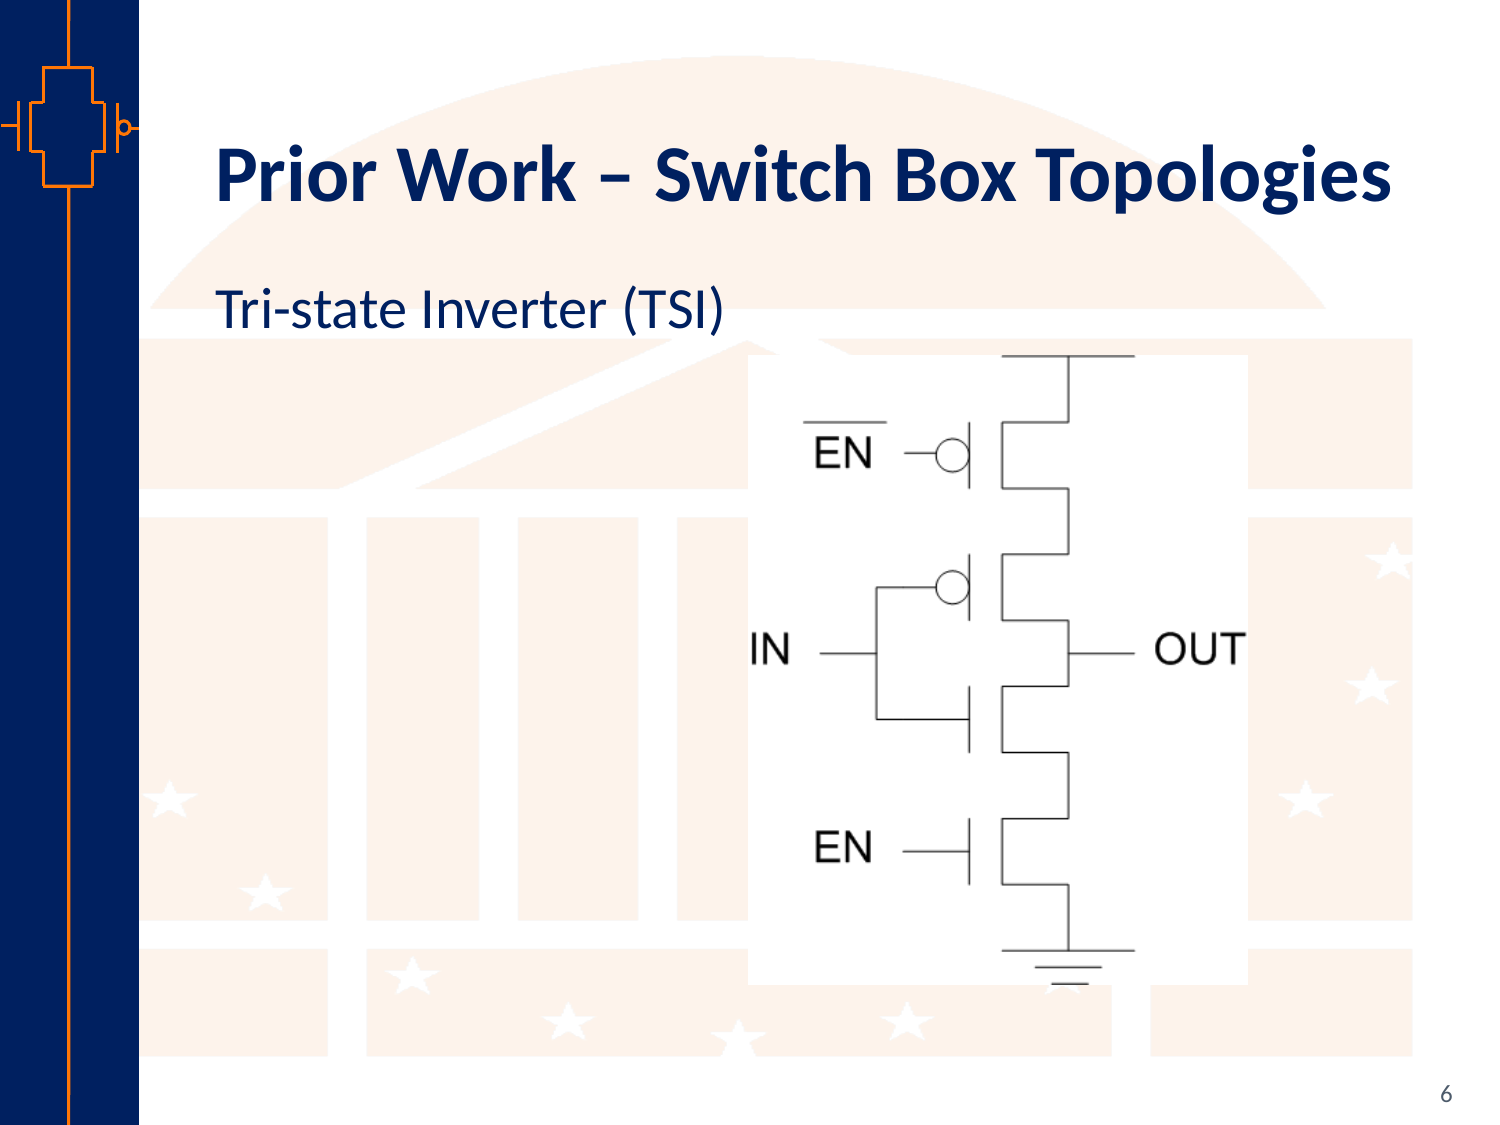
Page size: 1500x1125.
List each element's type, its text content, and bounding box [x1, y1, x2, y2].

slide_number 6 [1425, 1062, 1488, 1123]
title Prior Work – Switch Box Topologies [200, 37, 1500, 225]
picture [747, 354, 1248, 986]
list Tri-state Inverter (TSI) [200, 262, 1500, 1125]
